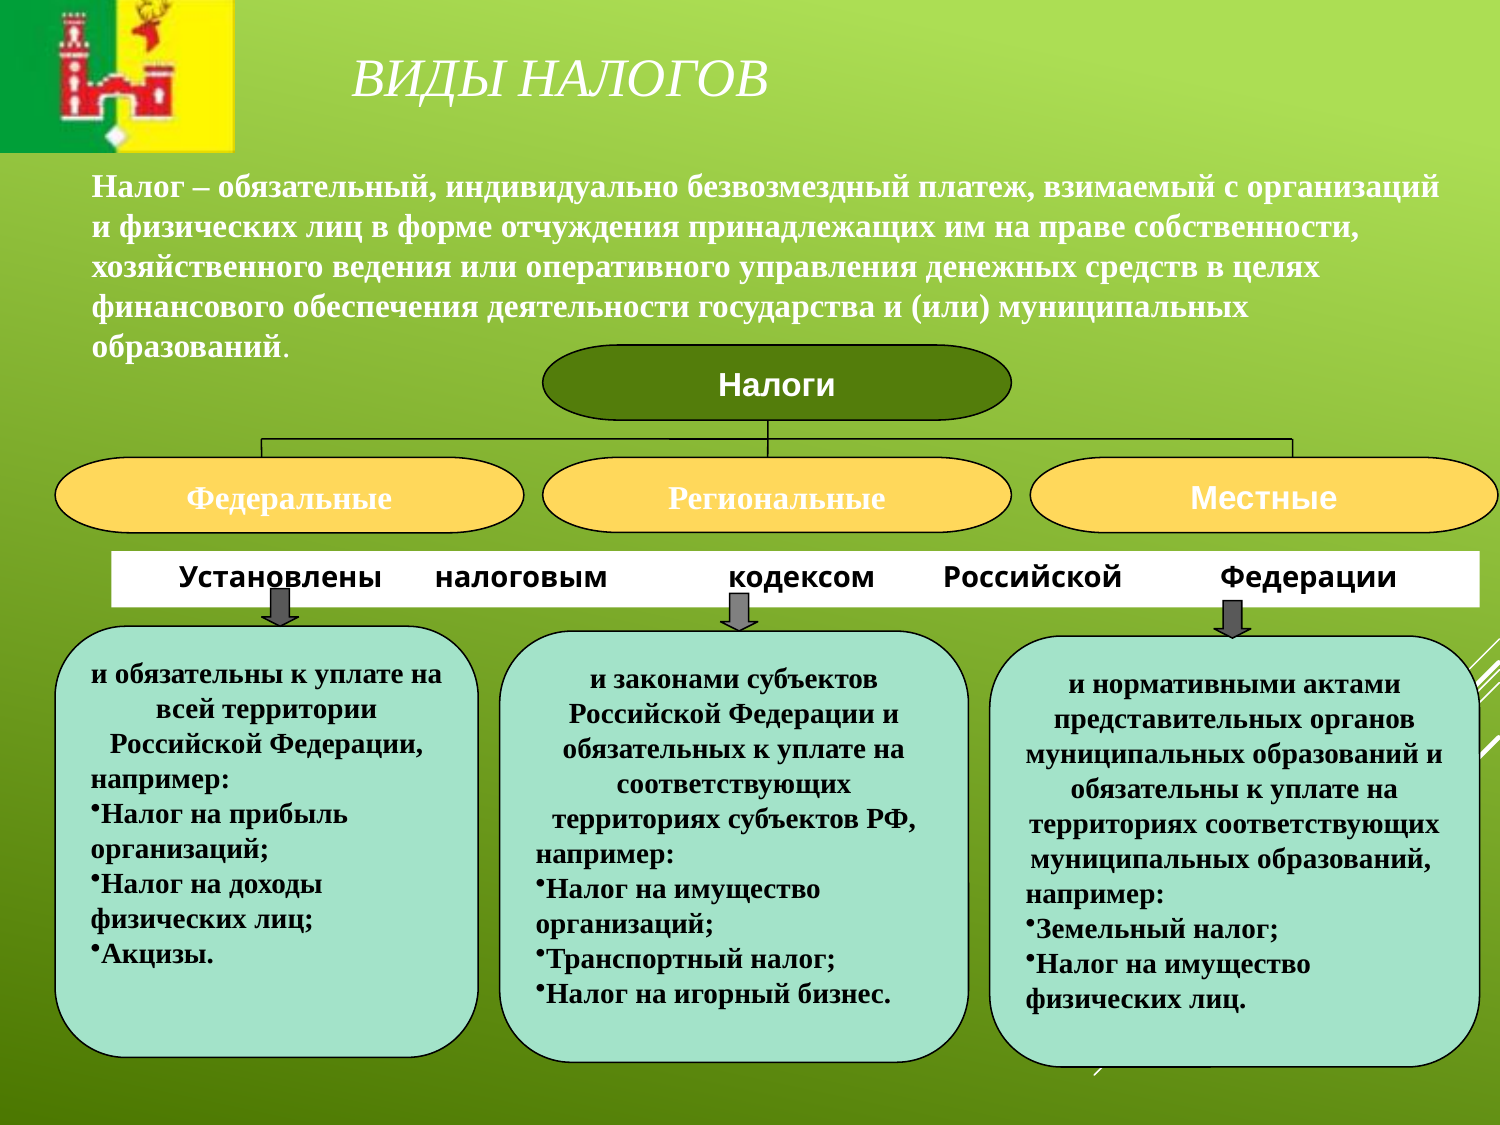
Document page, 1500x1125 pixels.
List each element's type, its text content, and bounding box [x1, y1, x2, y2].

text_box ВИДЫ НАЛОГОВ [336, 0, 1353, 158]
title Налог – обязательный, индивидуально безвозмездный платеж, взимаемый с организаций и физических лиц в форме отчуждения принадлежащих им на праве собственности, хозяйственного ведения или оперативного управления денежных средств в целях финансового обеспечения деятельности государства и (или) муниципальных образований. [76, 181, 1458, 326]
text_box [17, 326, 1500, 1068]
picture [0, 0, 235, 153]
text_box [289, 20, 1418, 187]
